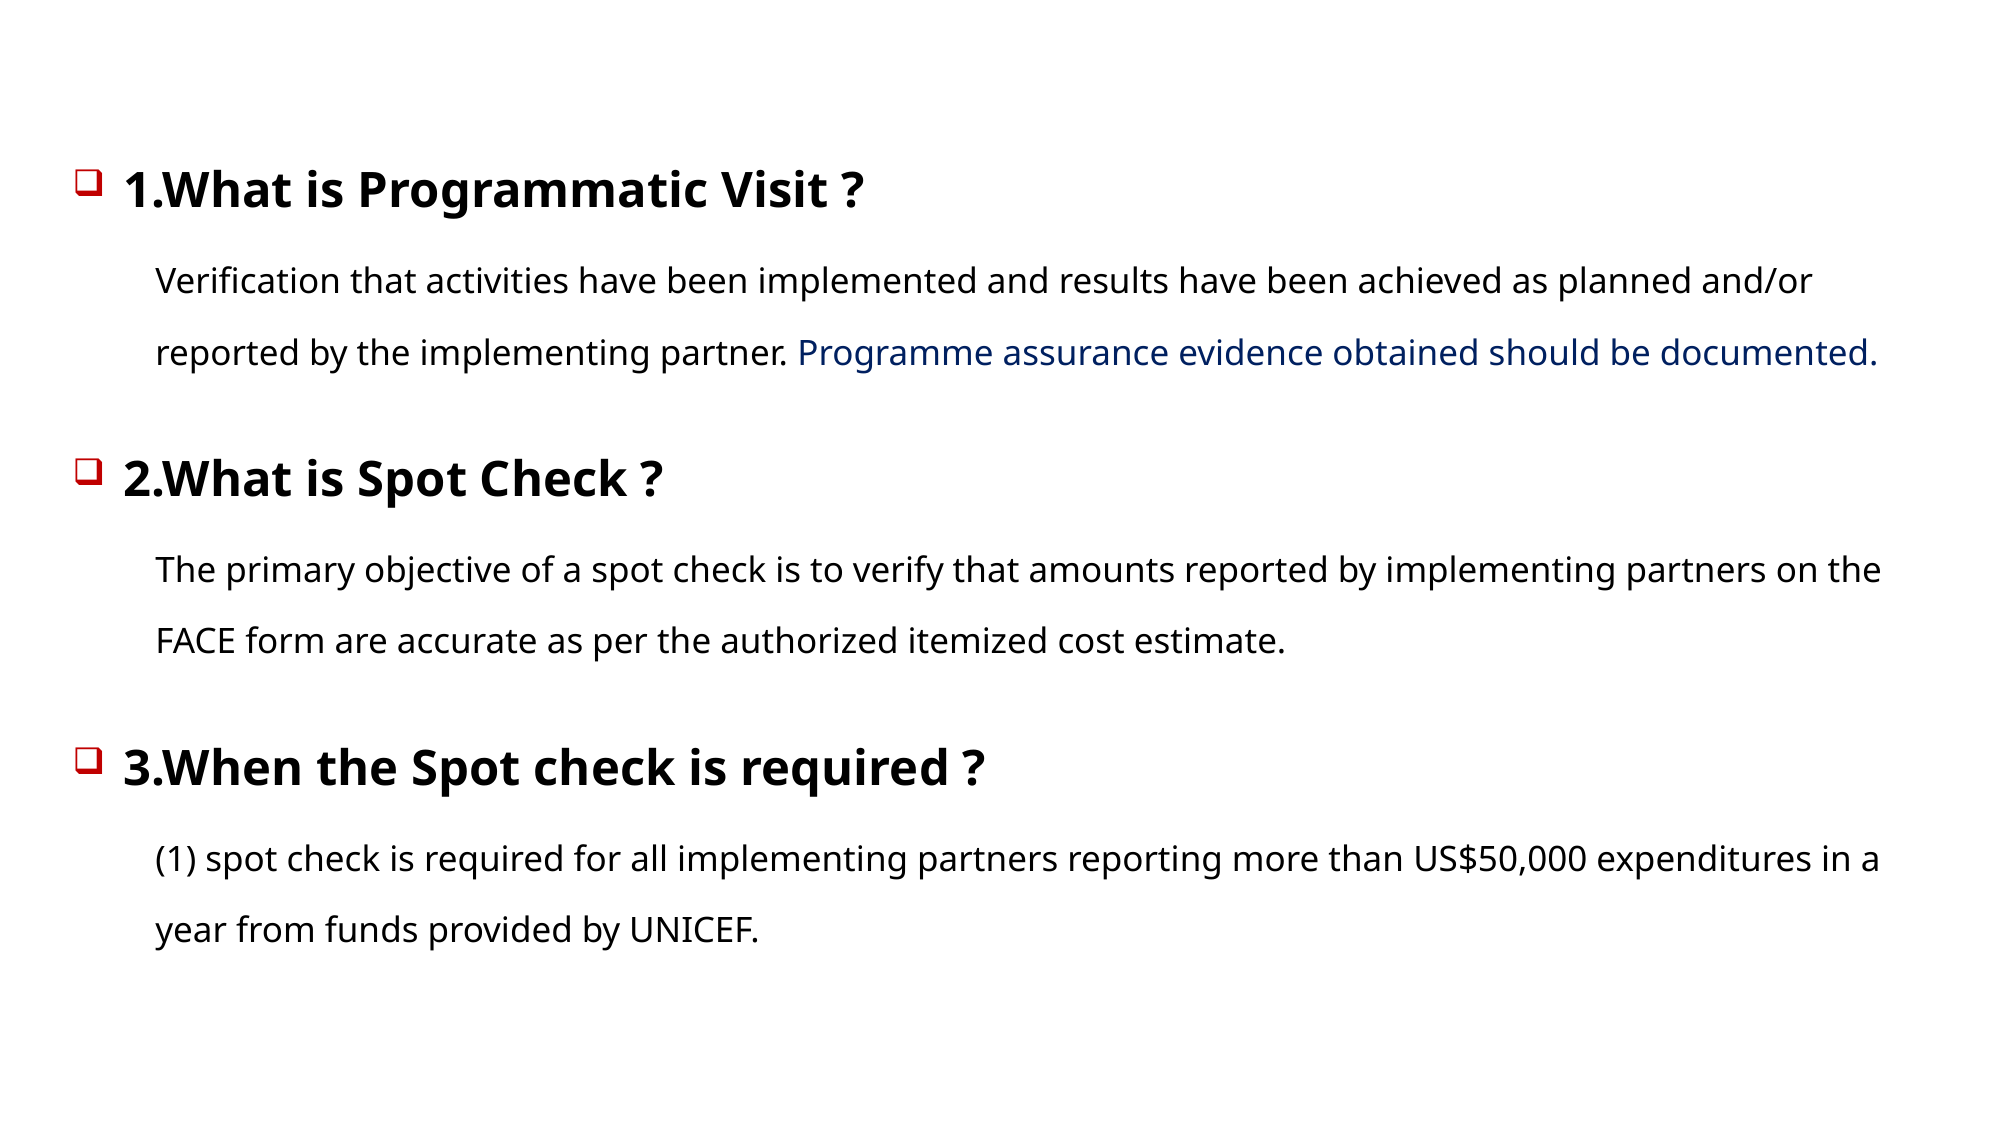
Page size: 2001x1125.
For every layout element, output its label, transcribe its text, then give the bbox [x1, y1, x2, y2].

list 1.What is Programmatic Visit ? Verification that activities have been implemented and results have been achieved as planned and/or reported by the implementing partner. Programme assurance evidence obtained should be documented. 2.What is Spot Check ? The primary objective of a spot check is to verify that amounts reported by implementing partners on the FACE form are accurate as per the authorized itemized cost estimate. 3.When the Spot check is required ? (1) spot check is required for all implementing partners reporting more than US$50,000 expenditures in a year from funds provided by UNICEF. [57, 113, 1925, 1014]
